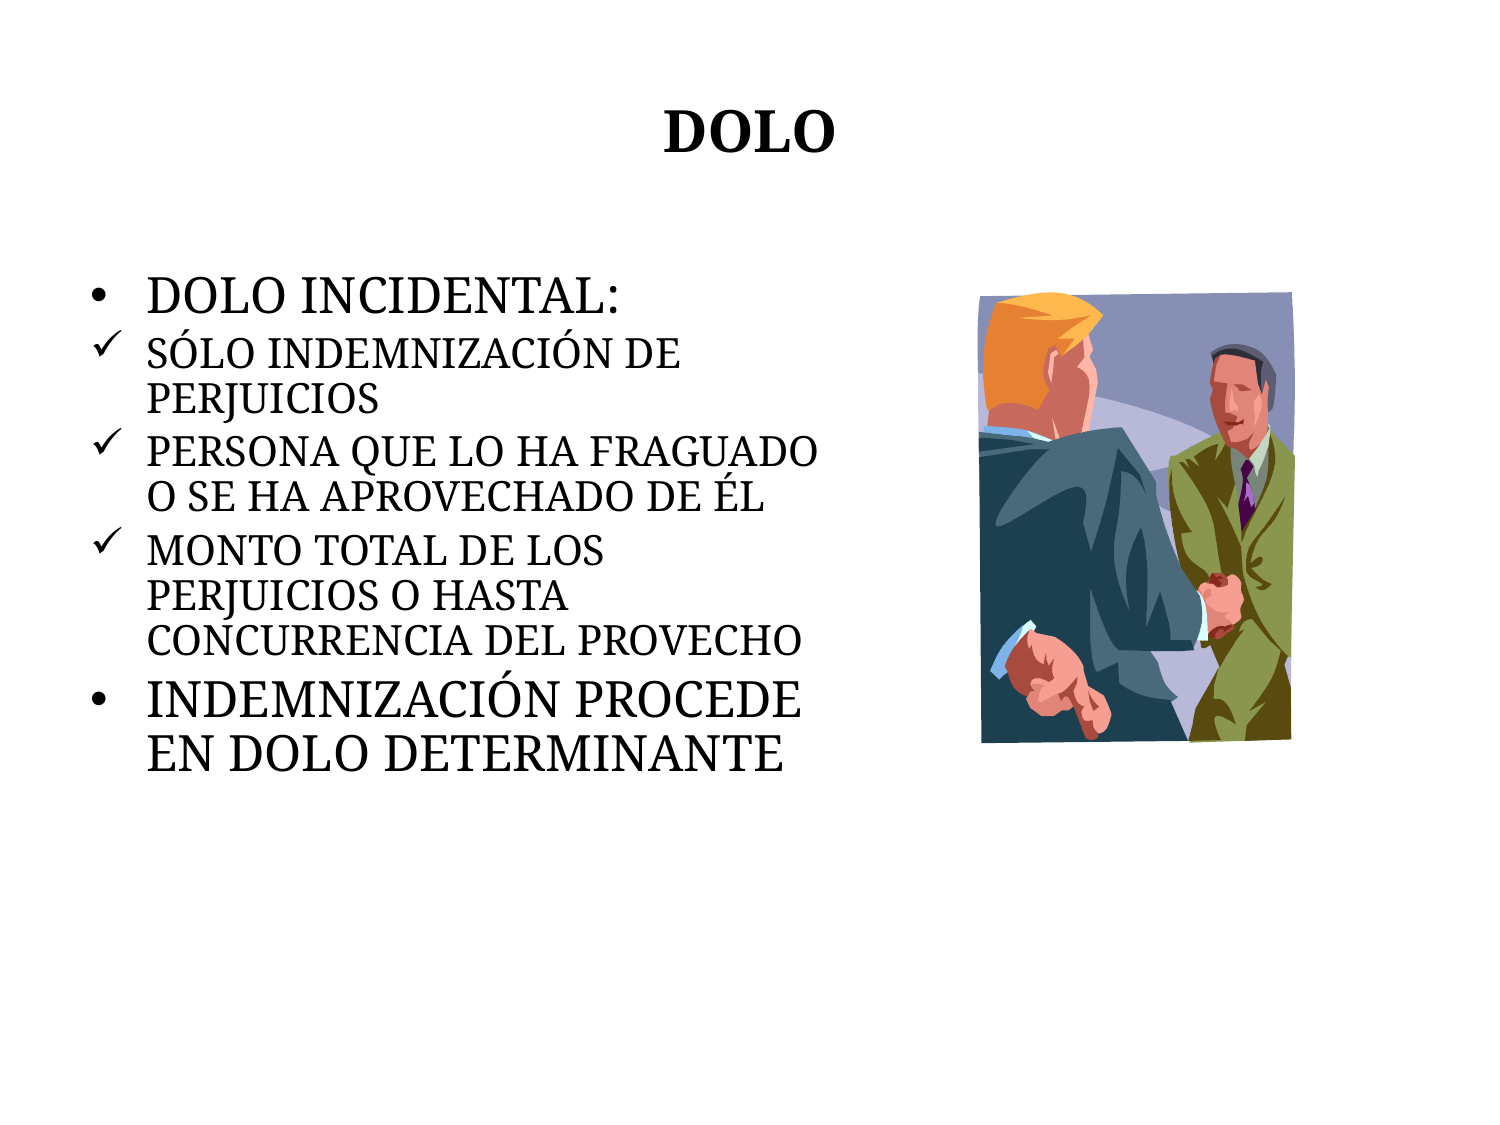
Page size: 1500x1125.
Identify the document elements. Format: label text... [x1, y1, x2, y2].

list DOLO INCIDENTAL: SÓLO INDEMNIZACIÓN DE PERJUICIOS PERSONA QUE LO HA FRAGUADO O SE HA APROVECHADO DE ÉL MONTO TOTAL DE LOS PERJUICIOS O HASTA CONCURRENCIA DEL PROVECHO INDEMNIZACIÓN PROCEDE EN DOLO DETERMINANTE [75, 262, 863, 1005]
picture [976, 287, 1301, 749]
title DOLO [75, 45, 1425, 213]
